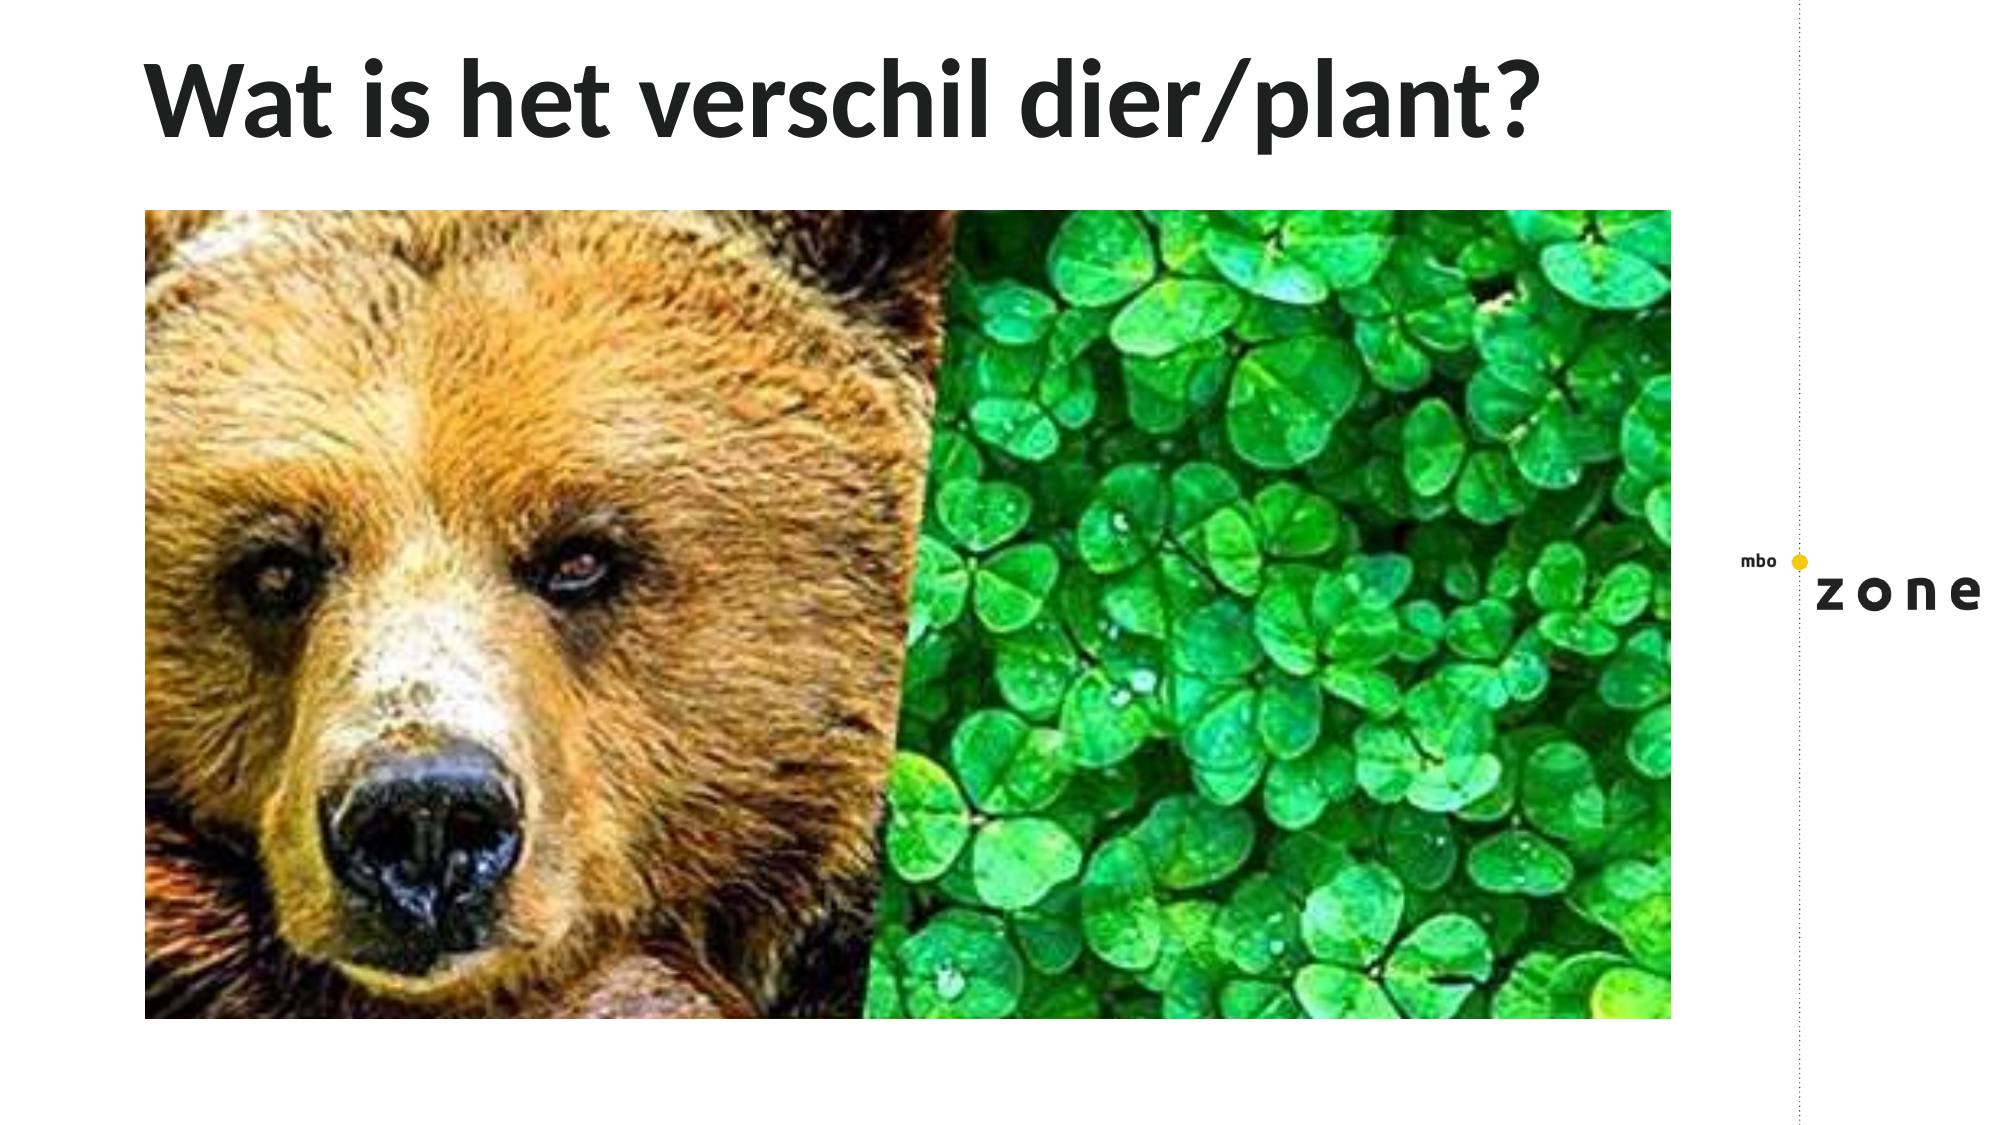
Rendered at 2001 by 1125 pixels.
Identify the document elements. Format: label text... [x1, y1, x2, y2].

picture [145, 0, 2001, 1125]
text_box Wat is het verschil dier/plant? [128, 33, 1611, 211]
